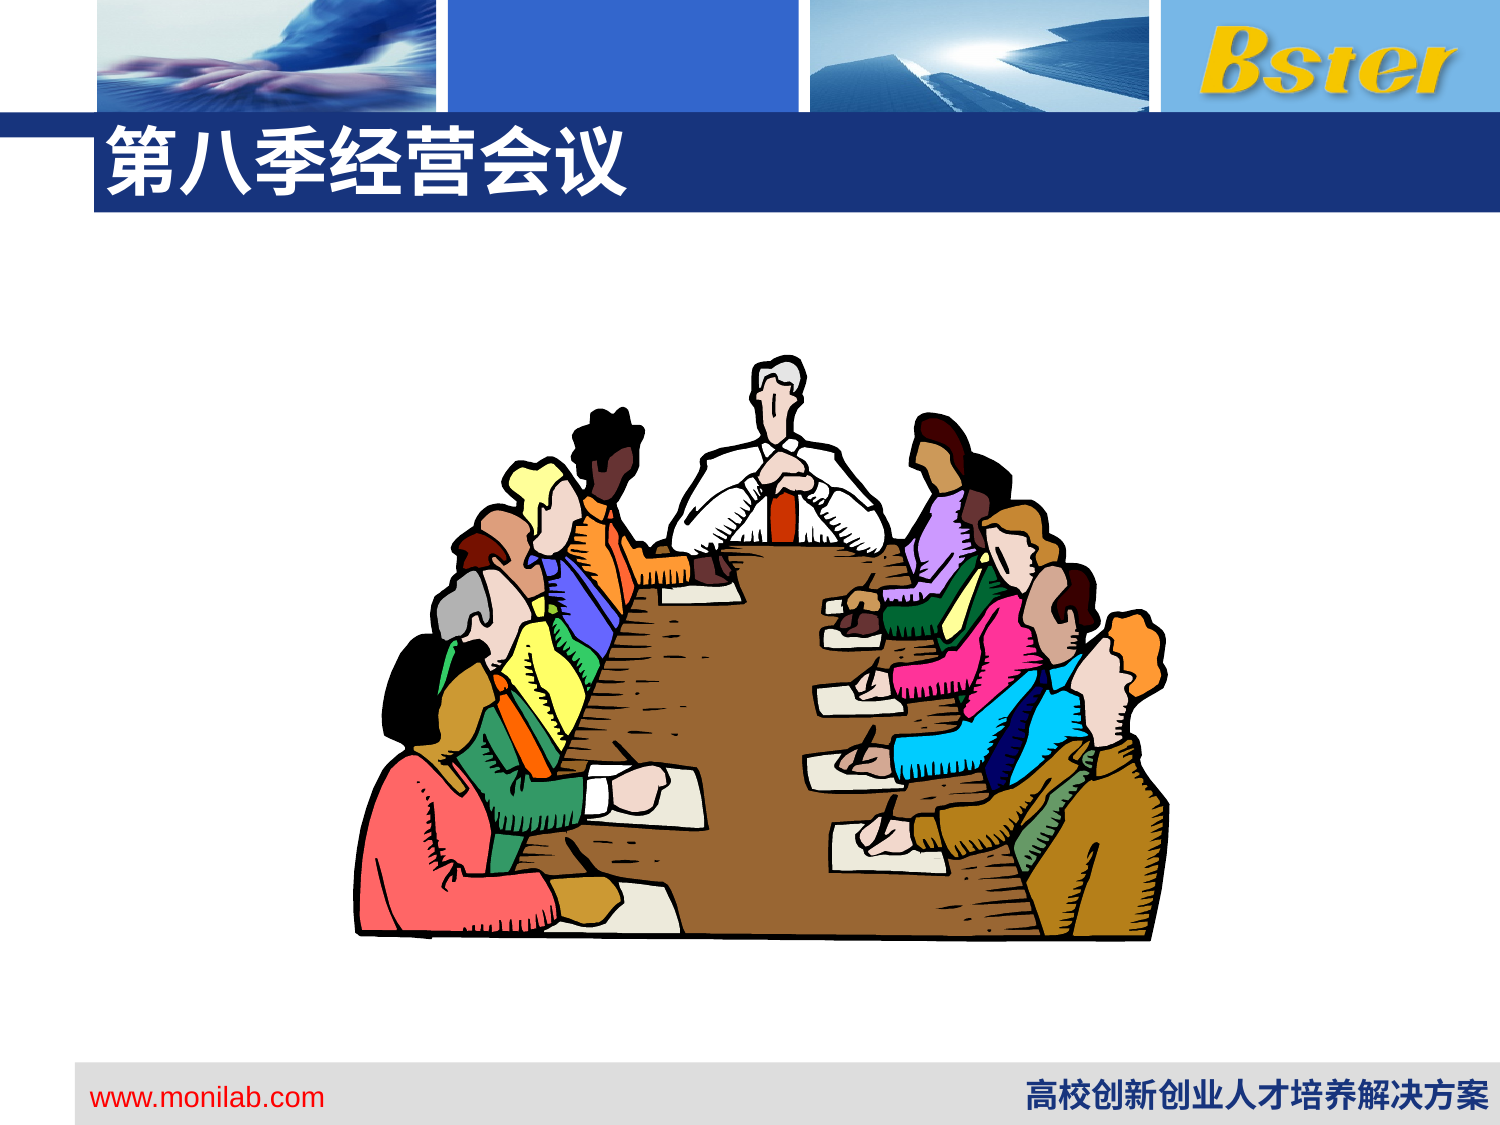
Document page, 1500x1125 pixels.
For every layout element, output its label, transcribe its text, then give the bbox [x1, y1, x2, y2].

picture [1199, 26, 1458, 94]
picture [97, 0, 437, 112]
picture [810, 0, 1150, 112]
title 第八季经营会议 [88, 113, 1369, 206]
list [349, 351, 1173, 943]
